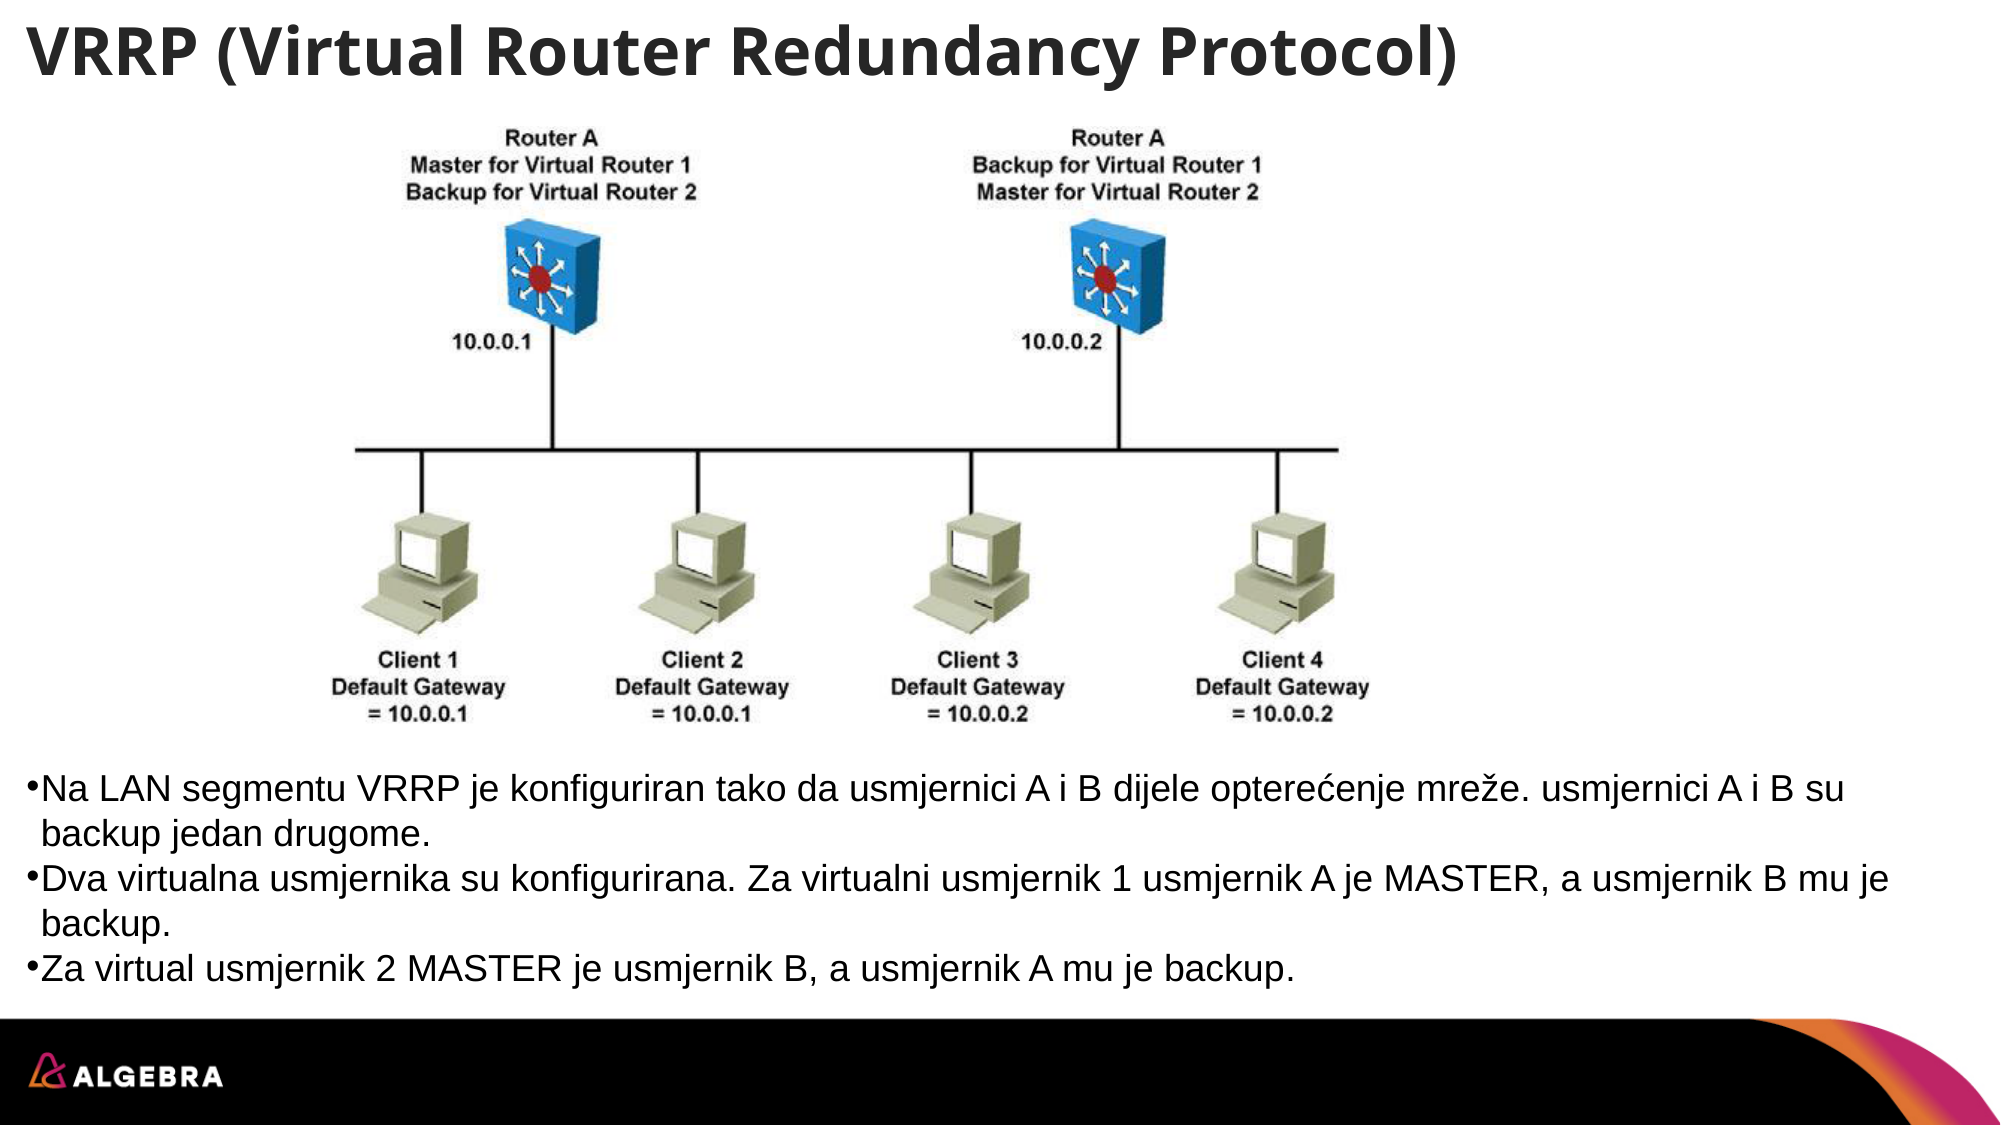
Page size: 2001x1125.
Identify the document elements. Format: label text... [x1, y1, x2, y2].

text_box Na LAN segmentu VRRP je konfiguriran tako da usmjernici A i B dijele opterećenje mreže. usmjernici A i B su backup jedan drugome. Dva virtualna usmjernika su konfigurirana. Za virtualni usmjernik 1 usmjernik A je MASTER, a usmjernik B mu je backup. Za virtual usmjernik 2 MASTER je usmjernik B, a usmjernik A mu je backup. [11, 756, 1915, 996]
title VRRP (Virtual Router Redundancy Protocol) [11, 10, 1959, 187]
picture [0, 0, 2001, 1125]
